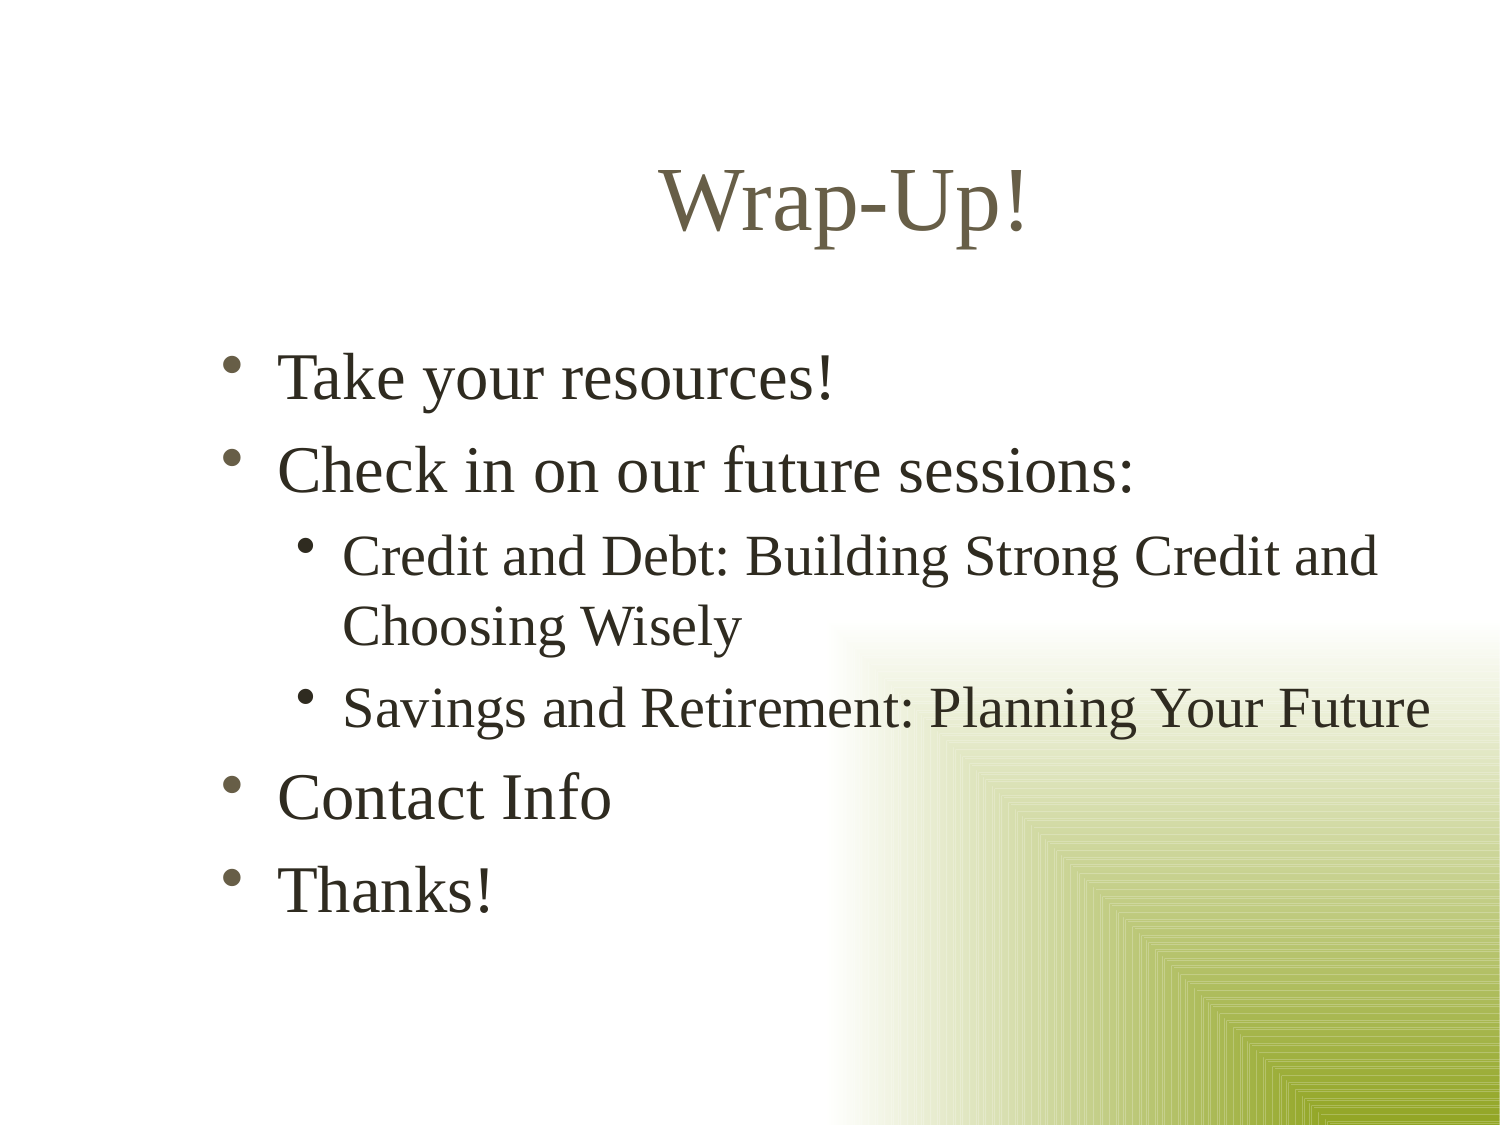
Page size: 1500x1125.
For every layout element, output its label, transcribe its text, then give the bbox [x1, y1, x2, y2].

list Take your resources! Check in on our future sessions: Credit and Debt: Building Strong Credit and Choosing Wisely Savings and Retirement: Planning Your Future Contact Info Thanks! [205, 324, 1481, 1000]
title Wrap-Up! [208, 99, 1484, 288]
